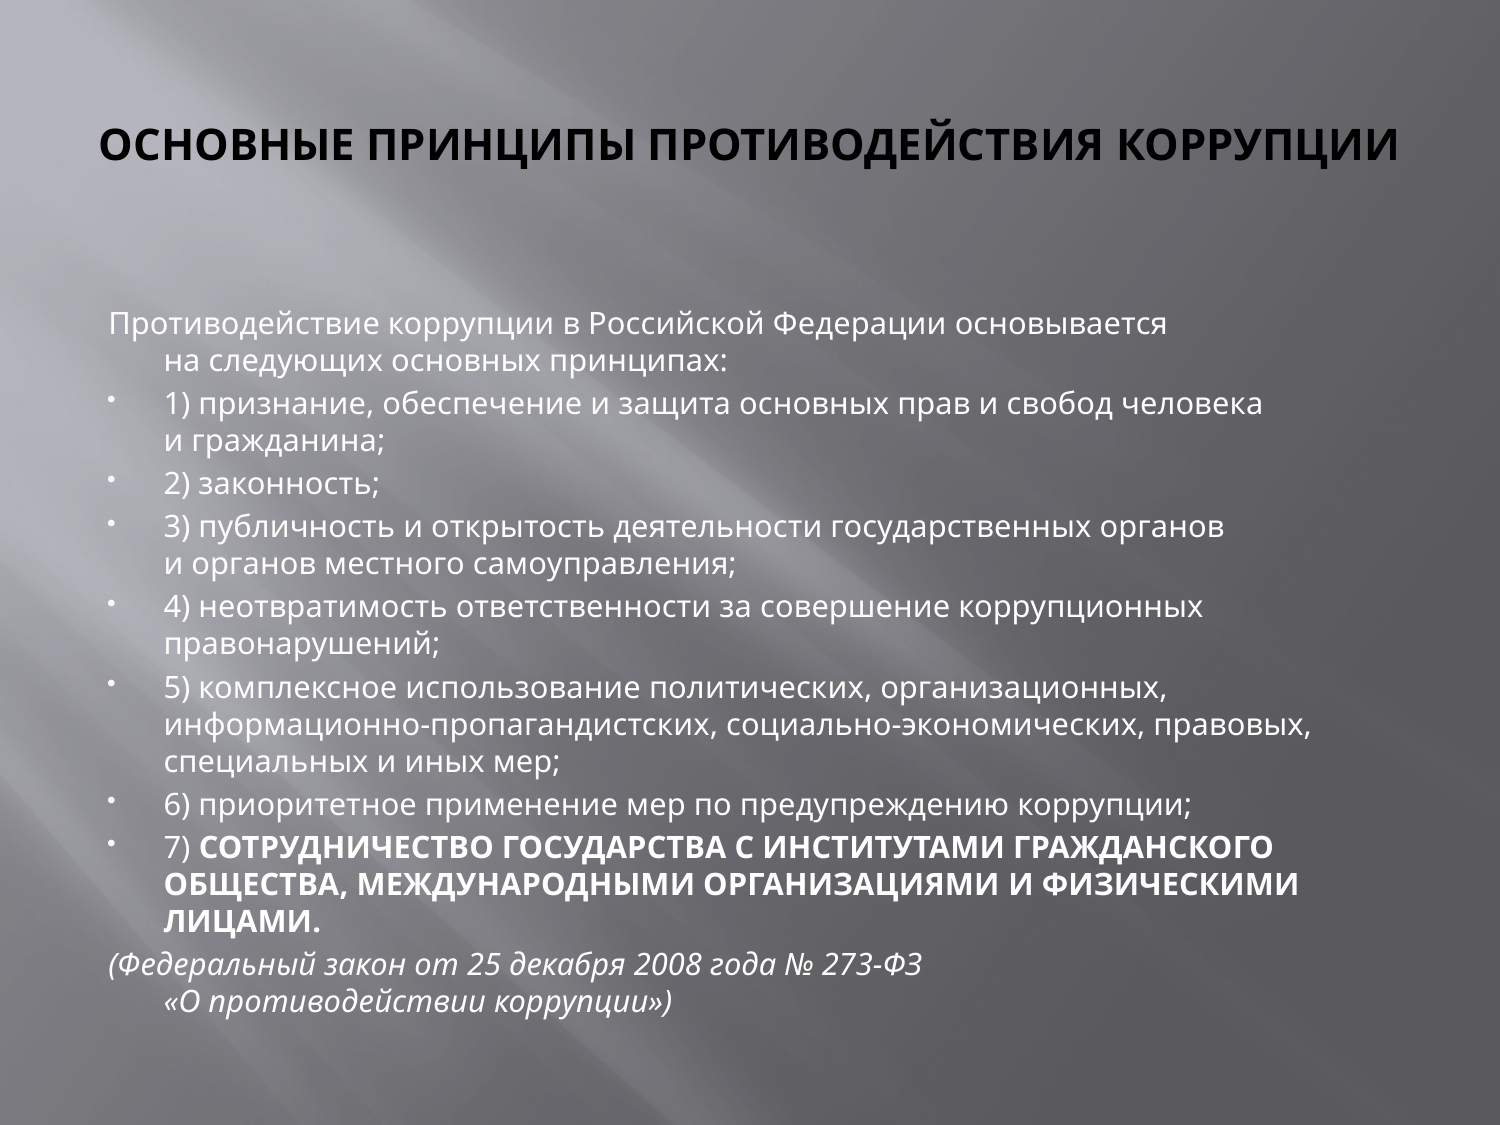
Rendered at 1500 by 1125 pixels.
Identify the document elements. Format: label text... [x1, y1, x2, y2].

title ОСНОВНЫЕ ПРИНЦИПЫ ПРОТИВОДЕЙСТВИЯ КОРРУПЦИИ [75, 105, 1425, 233]
list Противодействие коррупции в Российской Федерации основывается на следующих основных принципах: 1) признание, обеспечение и защита основных прав и свобод человека и гражданина; 2) законность; 3) публичность и открытость деятельности государственных органов и органов местного самоуправления; 4) неотвратимость ответственности за совершение коррупционных правонарушений; 5) комплексное использование политических, организационных, информационно-пропагандистских, социально-экономических, правовых, специальных и иных мер; 6) приоритетное применение мер по предупреждению коррупции; 7) СОТРУДНИЧЕСТВО ГОСУДАРСТВА С ИНСТИТУТАМИ ГРАЖДАНСКОГО ОБЩЕСТВА, МЕЖДУНАРОДНЫМИ ОРГАНИЗАЦИЯМИ И ФИЗИЧЕСКИМИ ЛИЦАМИ. (Федеральный закон от 25 декабря 2008 года № 273-ФЗ «О противодействии коррупции») [75, 262, 1425, 1035]
